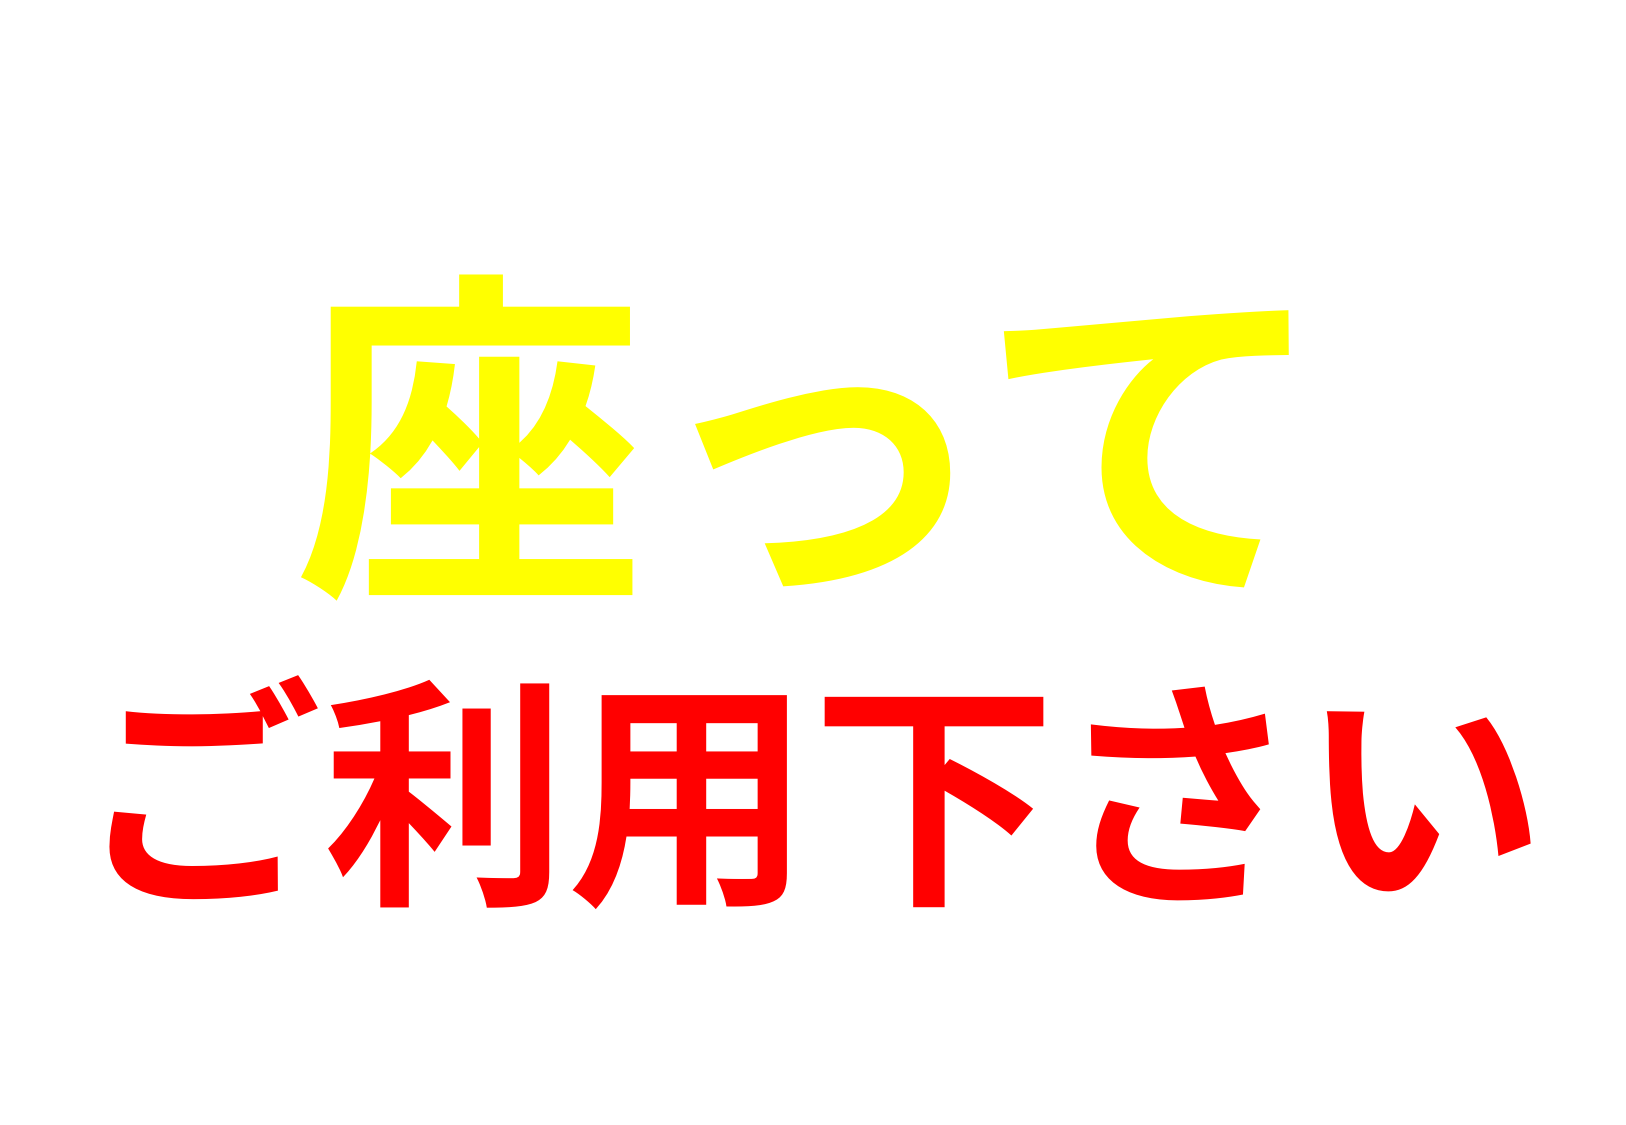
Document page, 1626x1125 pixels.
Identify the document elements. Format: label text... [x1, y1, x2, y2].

text_box 座って ご利用下さい [0, 215, 1625, 943]
